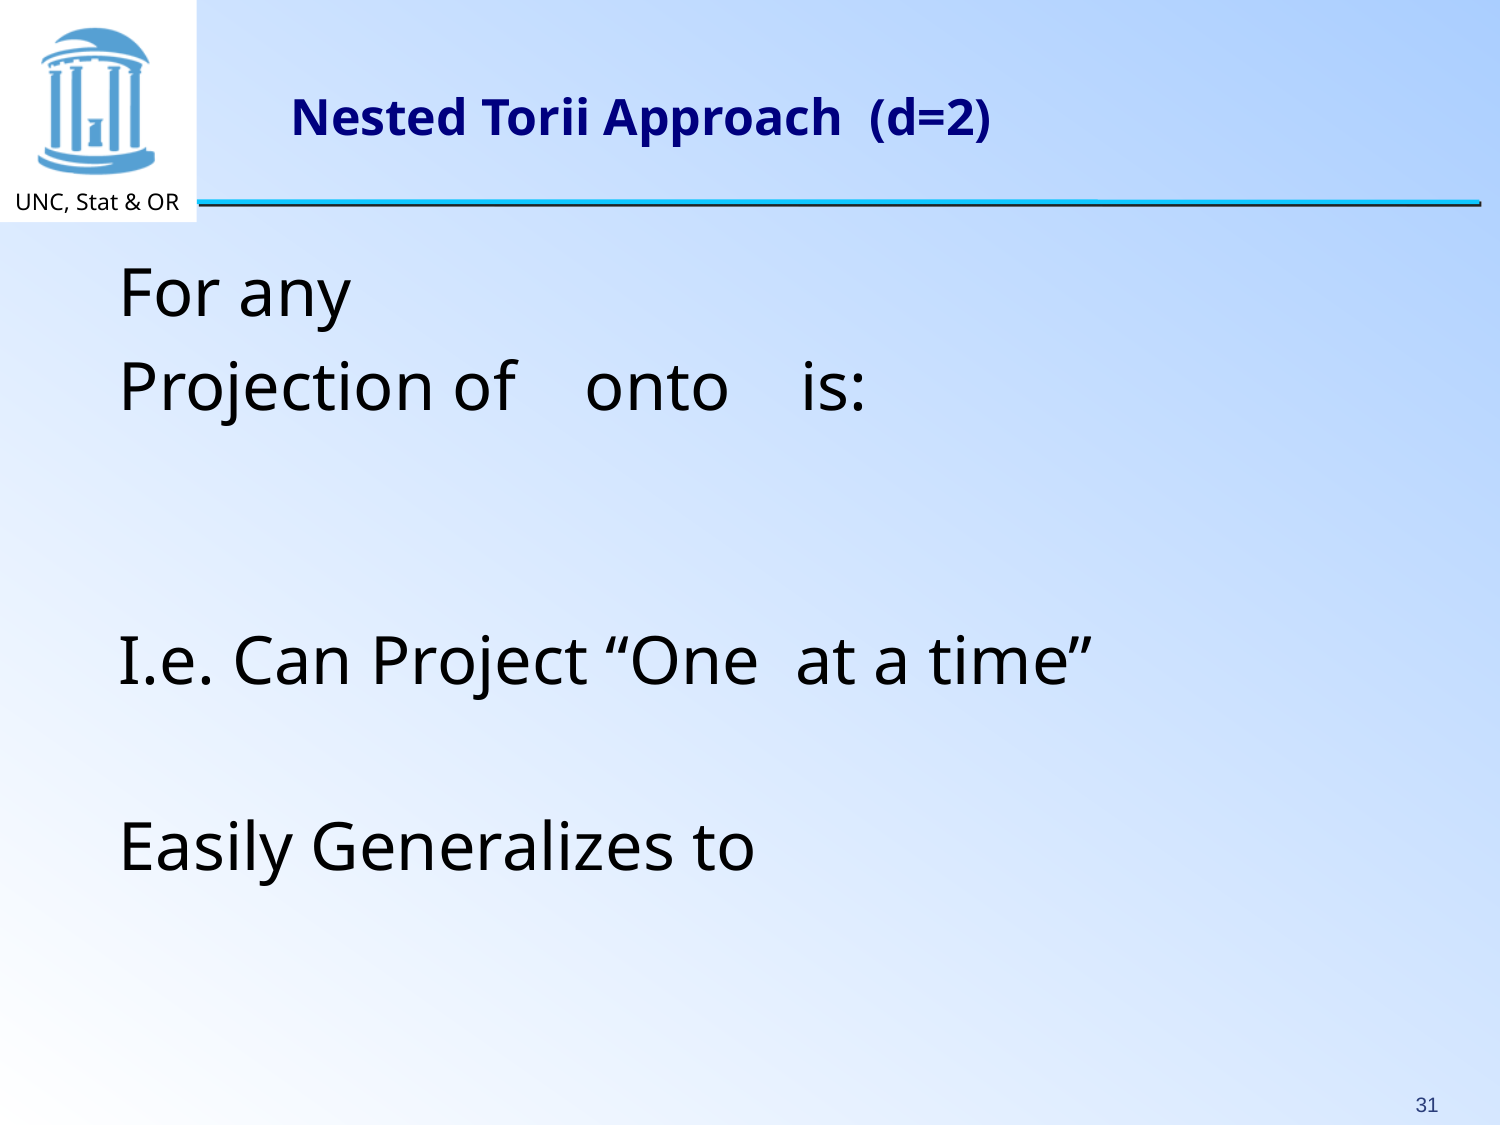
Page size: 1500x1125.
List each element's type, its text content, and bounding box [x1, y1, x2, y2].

picture [14, 7, 189, 189]
title Nested Torii Approach (d=2) [275, 75, 1448, 156]
